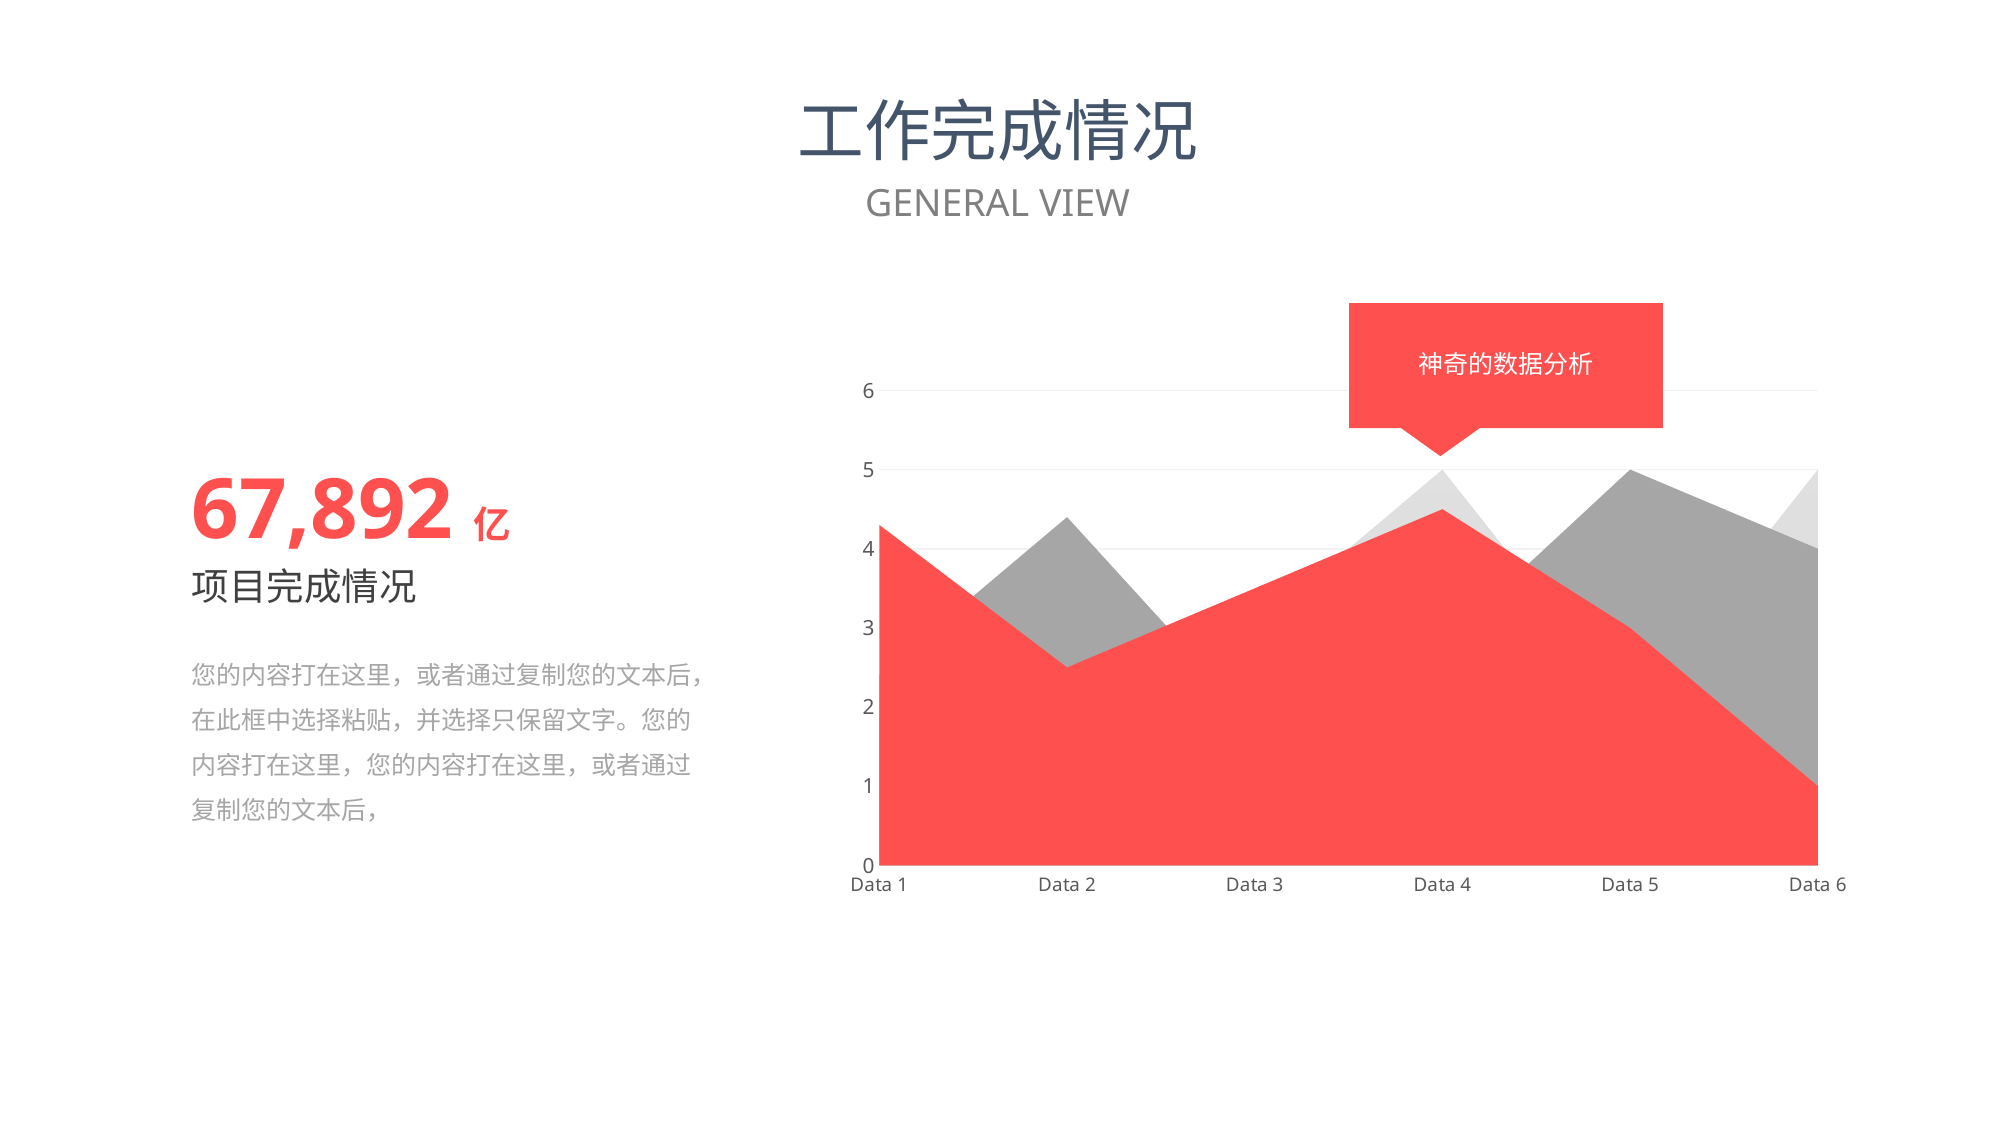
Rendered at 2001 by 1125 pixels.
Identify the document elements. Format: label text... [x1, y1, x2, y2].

chart [829, 365, 1868, 909]
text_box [758, 81, 1238, 233]
text_box 您的内容打在这里，或者通过复制您的文本后，在此框中选择粘贴，并选择只保留文字。您的内容打在这里，您的内容打在这里，或者通过复制您的文本后， [177, 637, 730, 832]
text_box 67,892亿 [177, 428, 626, 563]
text_box 神奇的数据分析 [1373, 334, 1639, 365]
text_box [1347, 302, 1665, 365]
text_box 项目完成情况 [177, 546, 439, 616]
